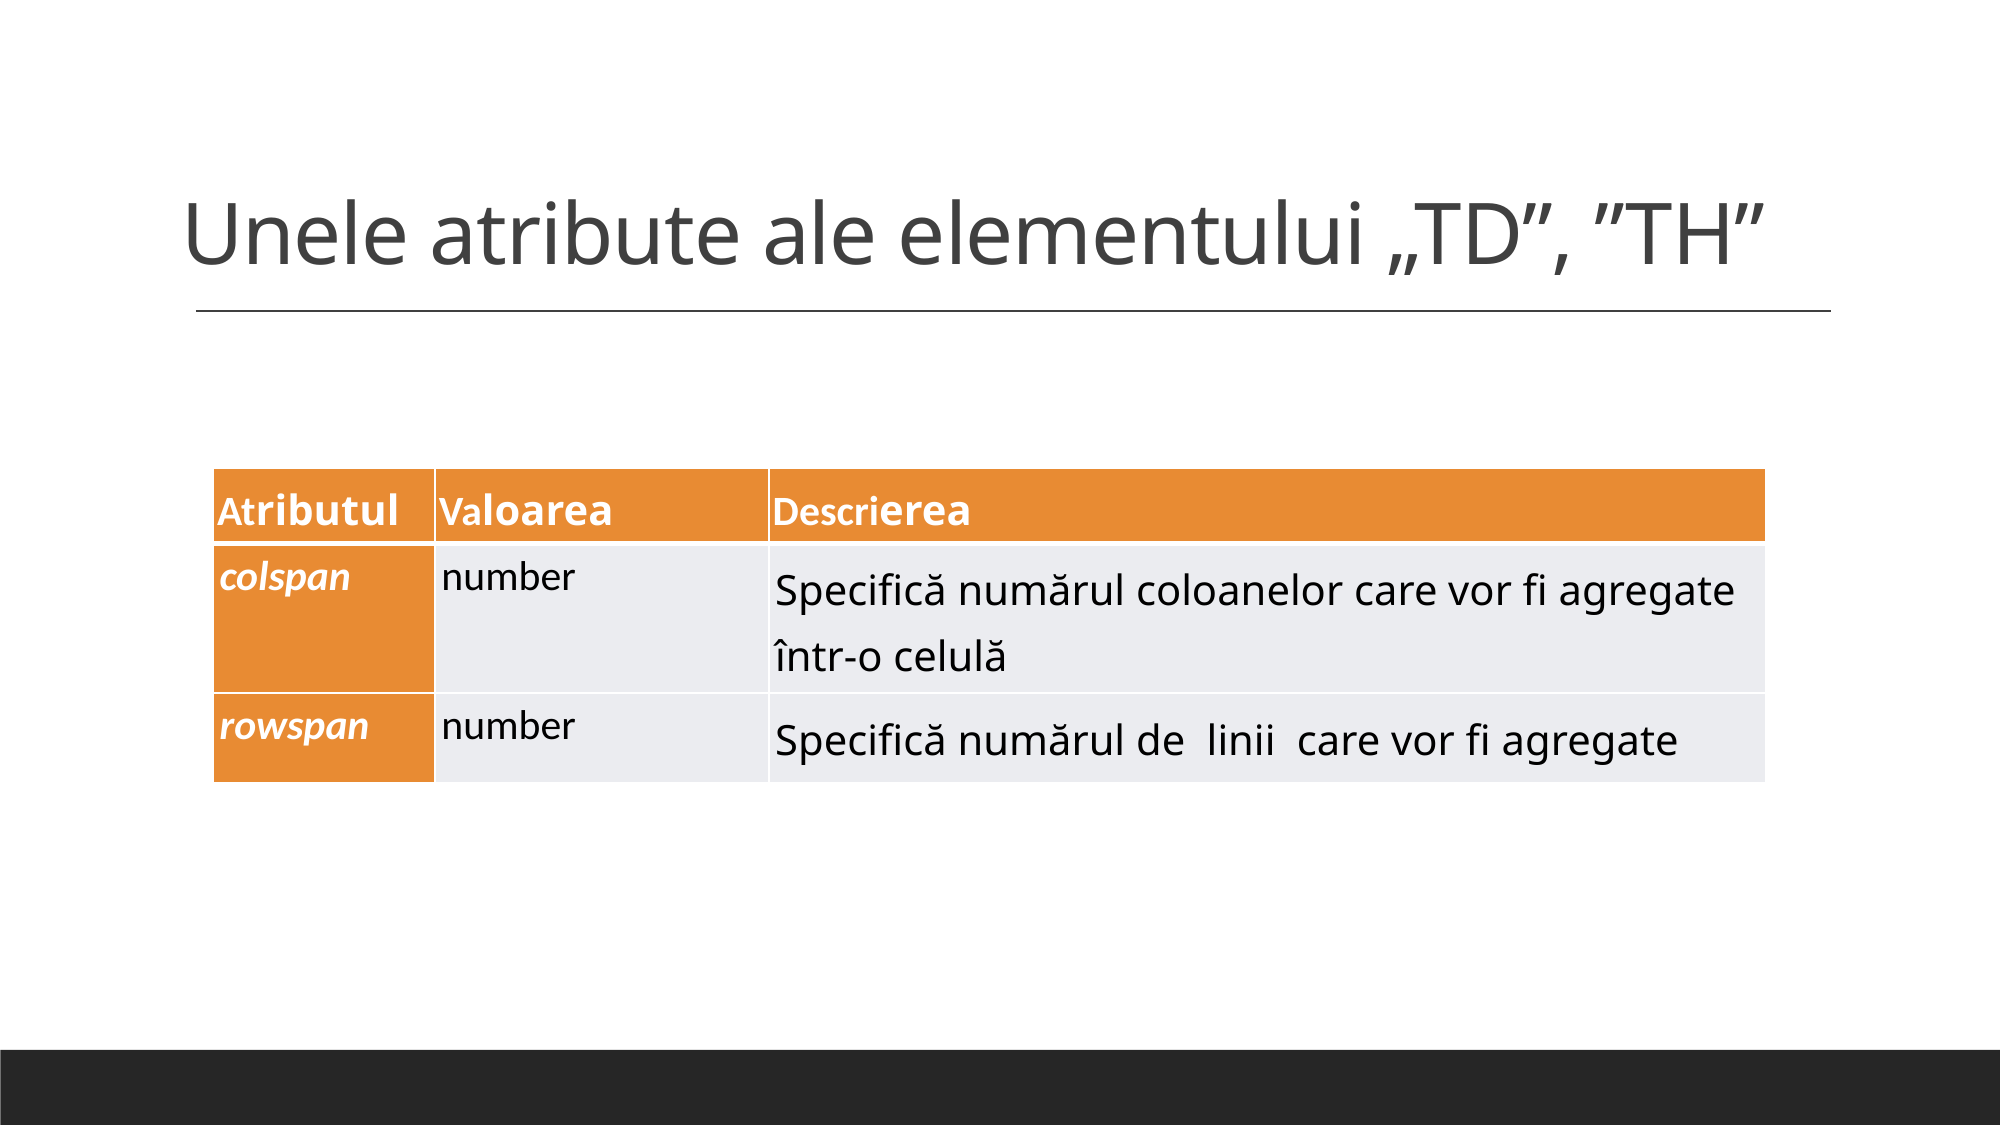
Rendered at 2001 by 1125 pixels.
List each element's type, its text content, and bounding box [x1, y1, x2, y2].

table_cell number [436, 694, 768, 782]
table_cell number [436, 546, 768, 692]
table_cell Specifică numărul coloanelor care vor fi agregate într-o celulă [770, 546, 1765, 692]
table_cell colspan [214, 546, 434, 692]
table_header Descrierea [770, 469, 1765, 541]
table_cell rowspan [214, 694, 434, 782]
table_header Atributul [214, 469, 434, 541]
title Unele atribute ale elementului „TD”, ”TH” [166, 90, 1786, 291]
table_cell Specifică numărul de linii care vor fi agregate [770, 694, 1765, 782]
table_header Valoarea [436, 469, 768, 541]
